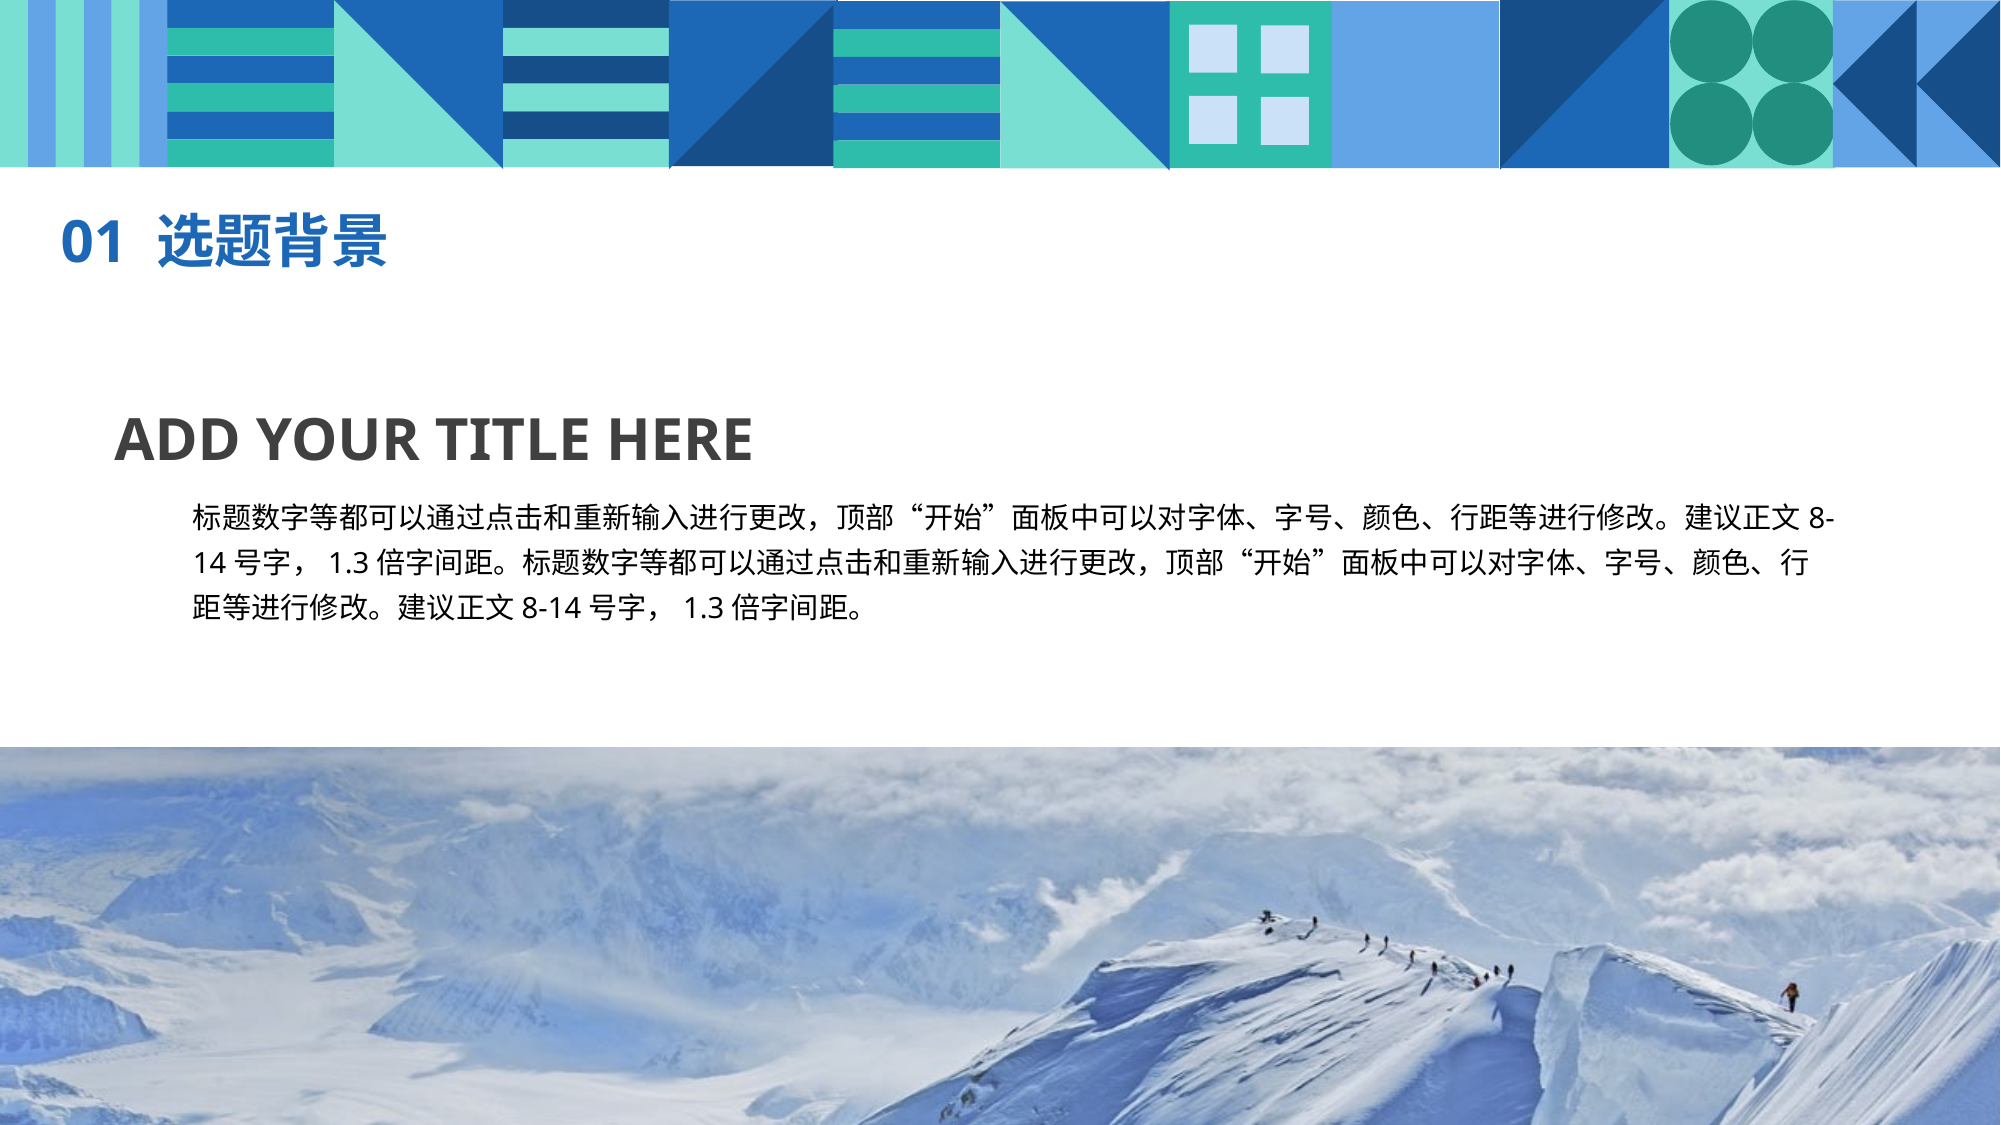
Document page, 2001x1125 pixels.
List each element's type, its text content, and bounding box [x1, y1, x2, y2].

picture [0, 746, 2000, 1125]
text_box ADD YOUR TITLE HERE [99, 359, 769, 480]
list 01 选题背景 [45, 196, 623, 291]
text_box 标题数字等都可以通过点击和重新输入进行更改，顶部“开始”面板中可以对字体、字号、颜色、行距等进行修改。建议正文8-14号字，1.3倍字间距。标题数字等都可以通过点击和重新输入进行更改，顶部“开始”面板中可以对字体、字号、颜色、行距等进行修改。建议正文8-14号字，1.3倍字间距。 [178, 481, 1850, 633]
